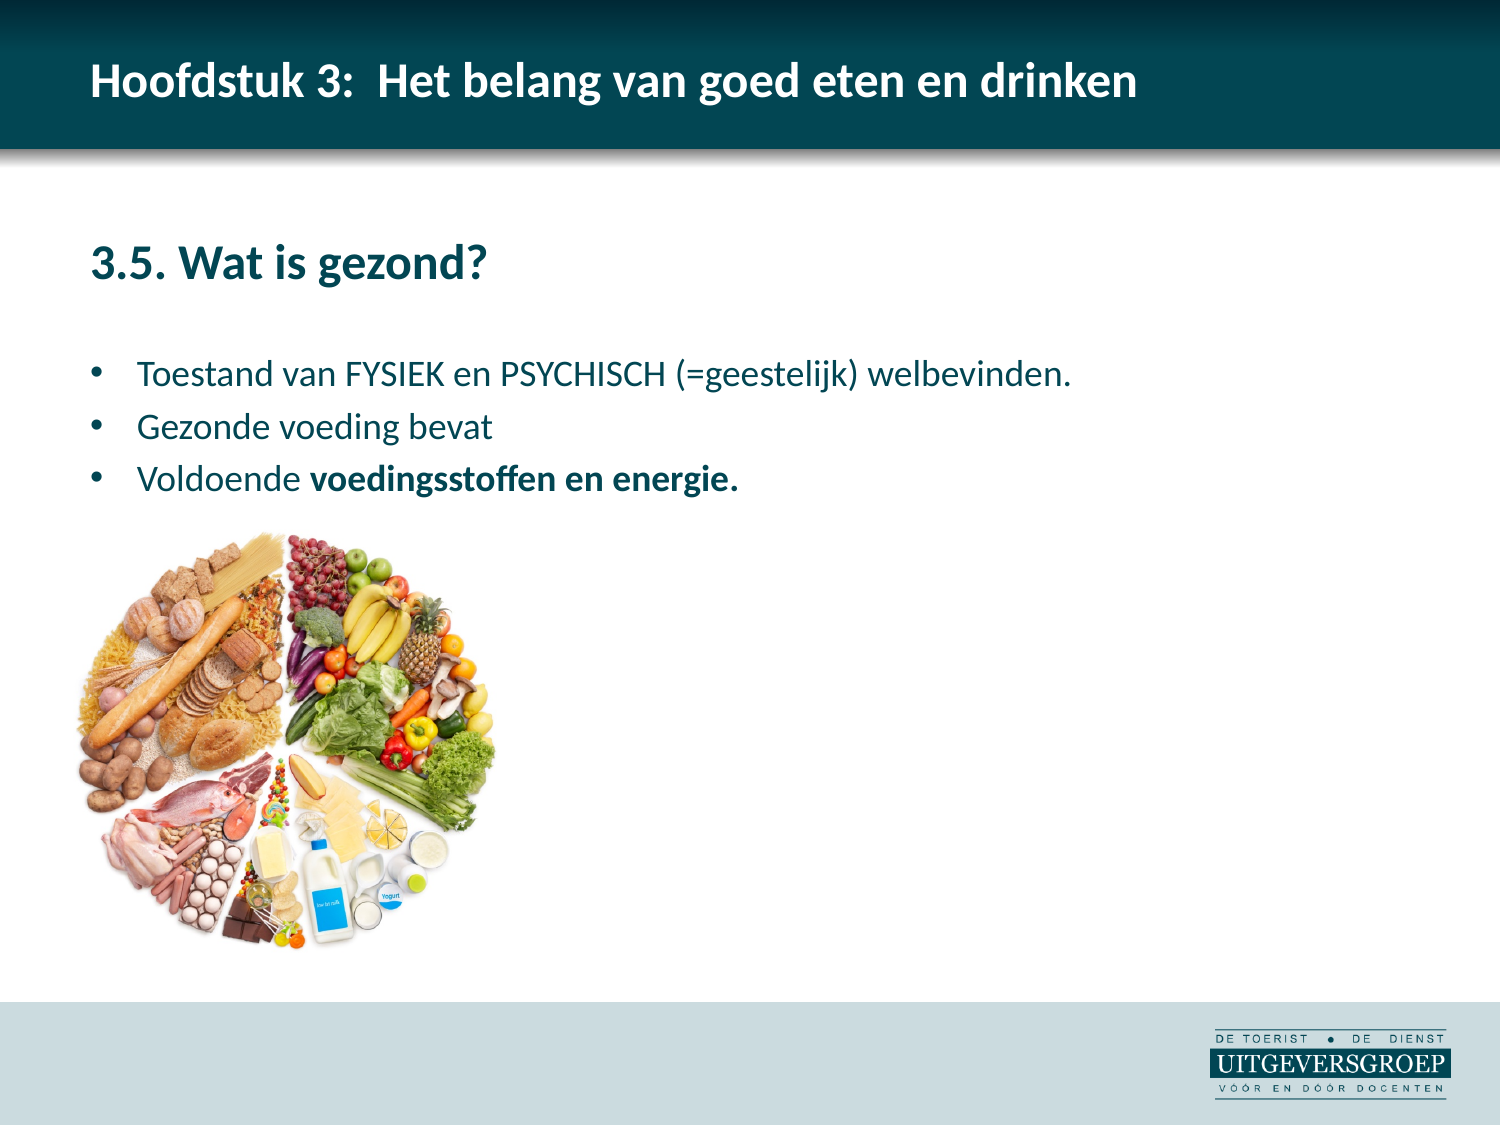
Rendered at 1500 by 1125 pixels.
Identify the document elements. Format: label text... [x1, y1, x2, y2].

title Hoofdstuk 3: Het belang van goed eten en drinken [75, 0, 1425, 172]
picture [1210, 1021, 1451, 1106]
picture [64, 520, 507, 963]
list 3.5. Wat is gezond? Toestand van FYSIEK en PSYCHISCH (=geestelijk) welbevinden. Gezonde voeding bevat Voldoende voedingsstoffen en energie. [75, 221, 1425, 965]
